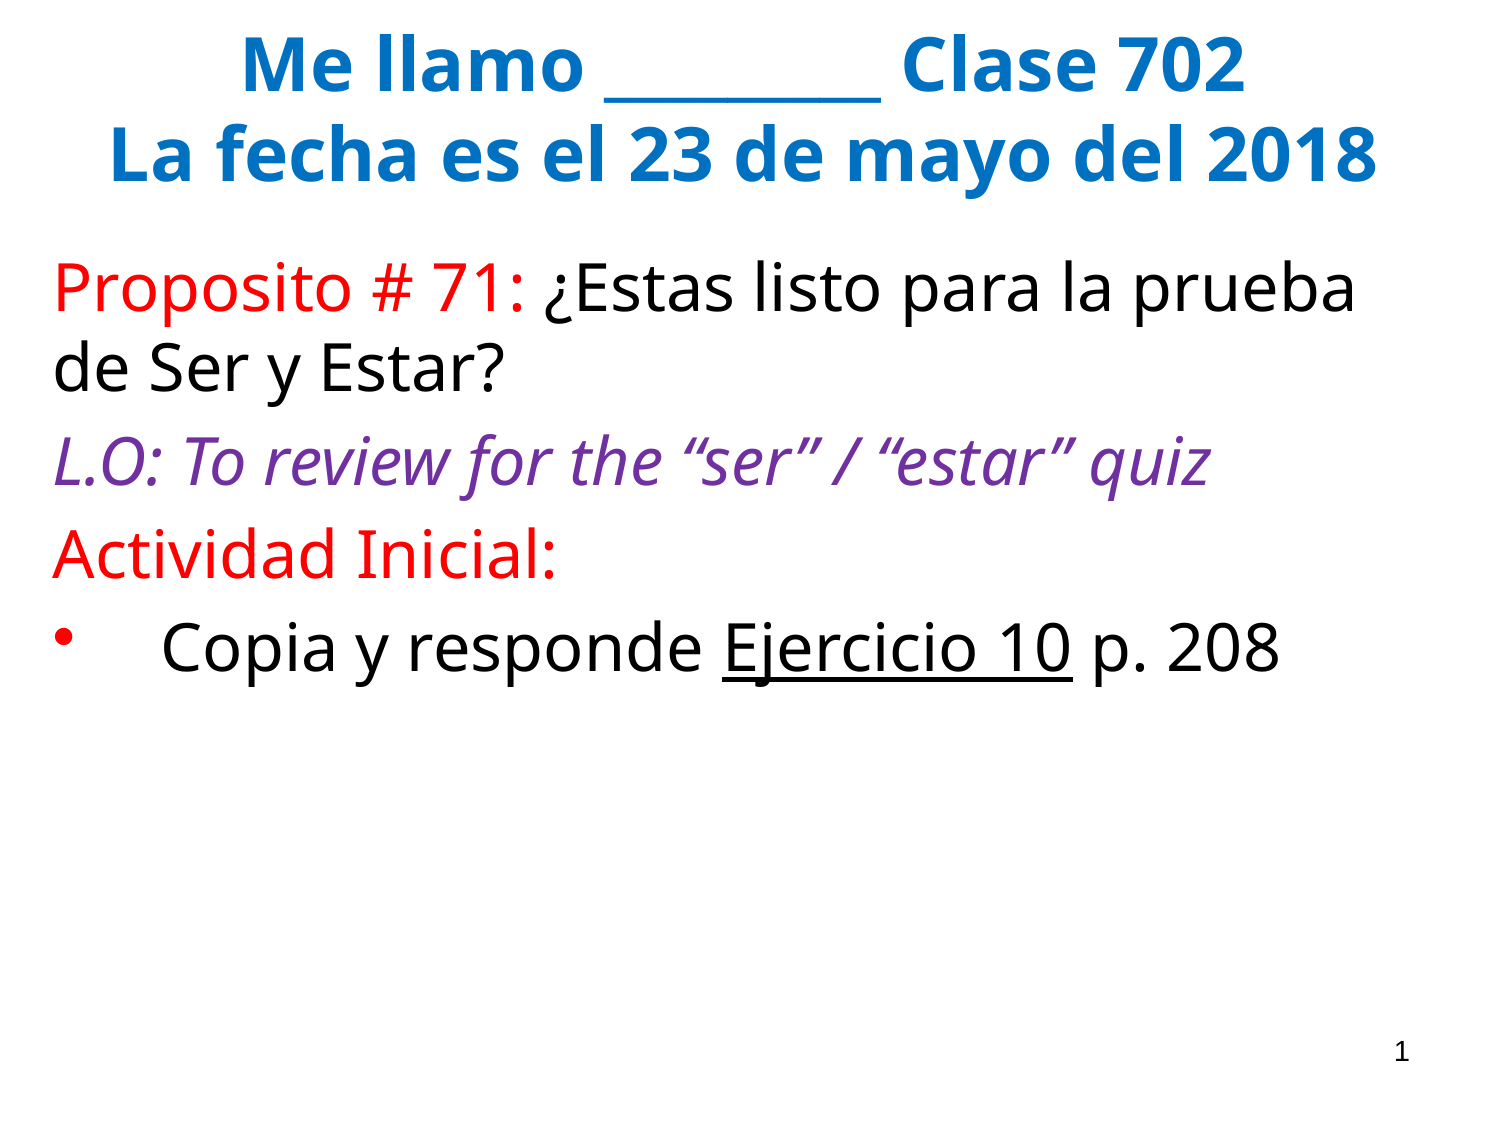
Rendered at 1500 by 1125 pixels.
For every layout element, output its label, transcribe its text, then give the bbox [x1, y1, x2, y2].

slide_number 1 [1074, 1024, 1425, 1103]
title Me llamo _________ Clase 702 La fecha es el 23 de mayo del 2018 [24, 12, 1463, 200]
list Proposito # 71: ¿Estas listo para la prueba de Ser y Estar? L.O: To review for the “ser” / “estar” quiz Actividad Inicial: Copia y responde Ejercicio 10 p. 208 [37, 237, 1438, 1013]
